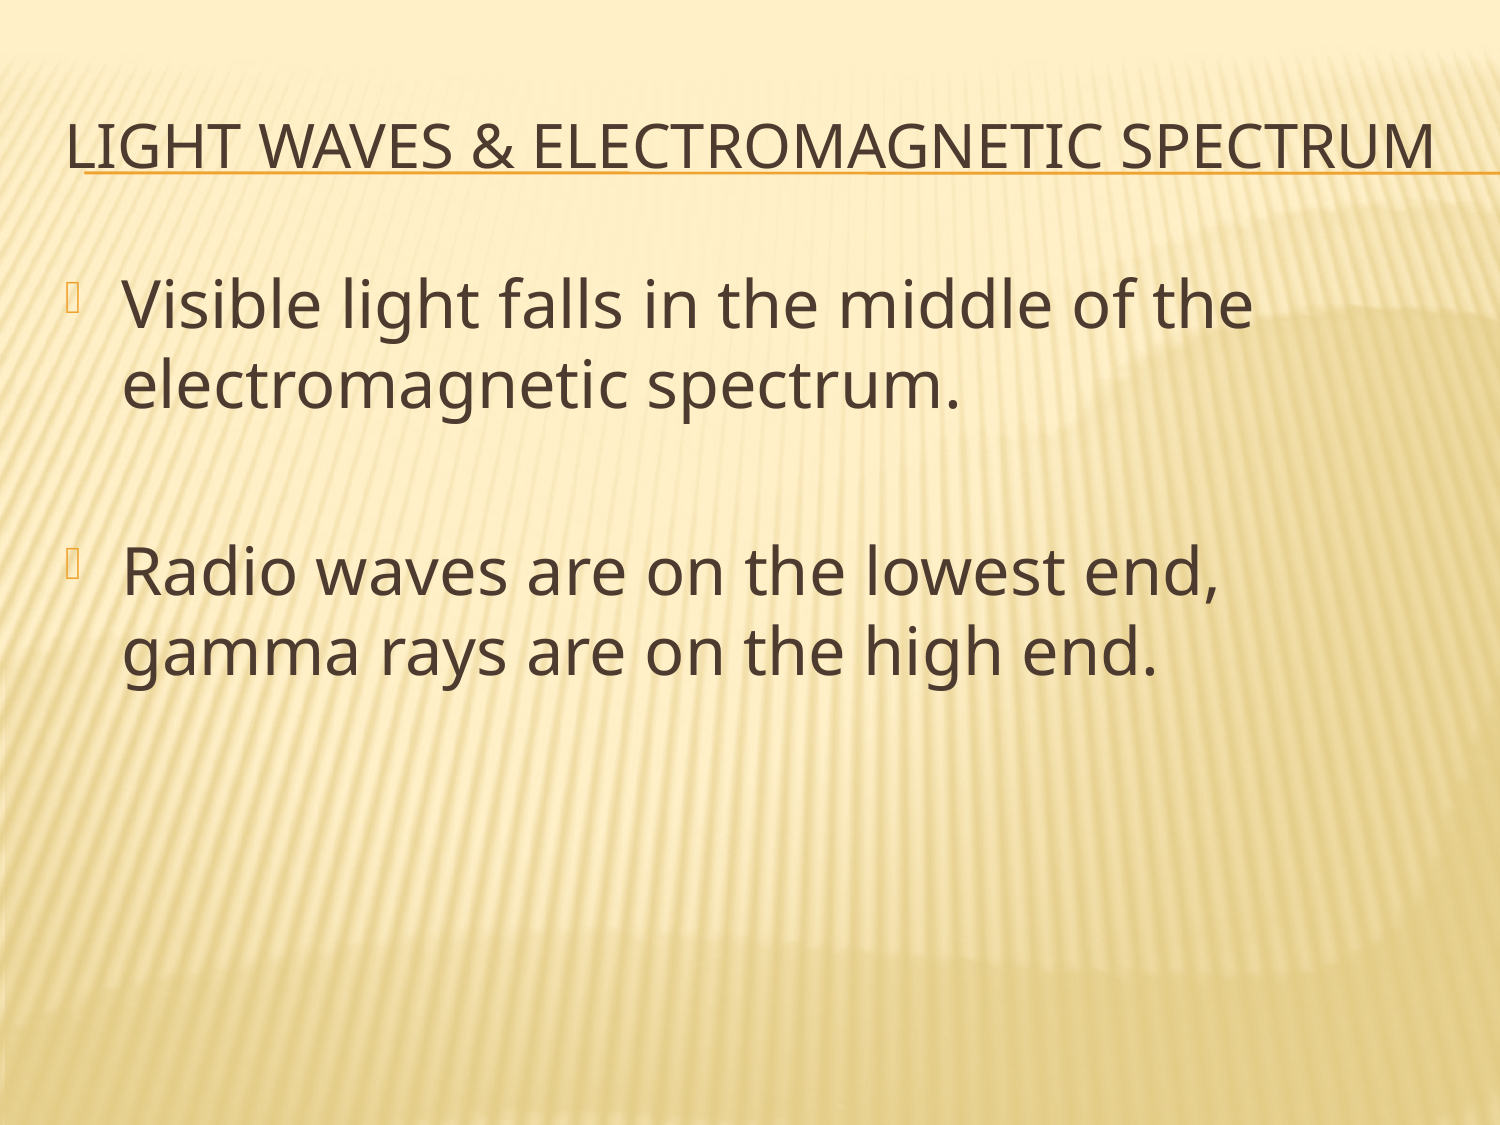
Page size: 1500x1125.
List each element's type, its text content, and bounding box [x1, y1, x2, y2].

list Visible light falls in the middle of the electromagnetic spectrum. Radio waves are on the lowest end, gamma rays are on the high end. [50, 254, 1475, 998]
title Light Waves & Electromagnetic Spectrum [50, 75, 1475, 213]
